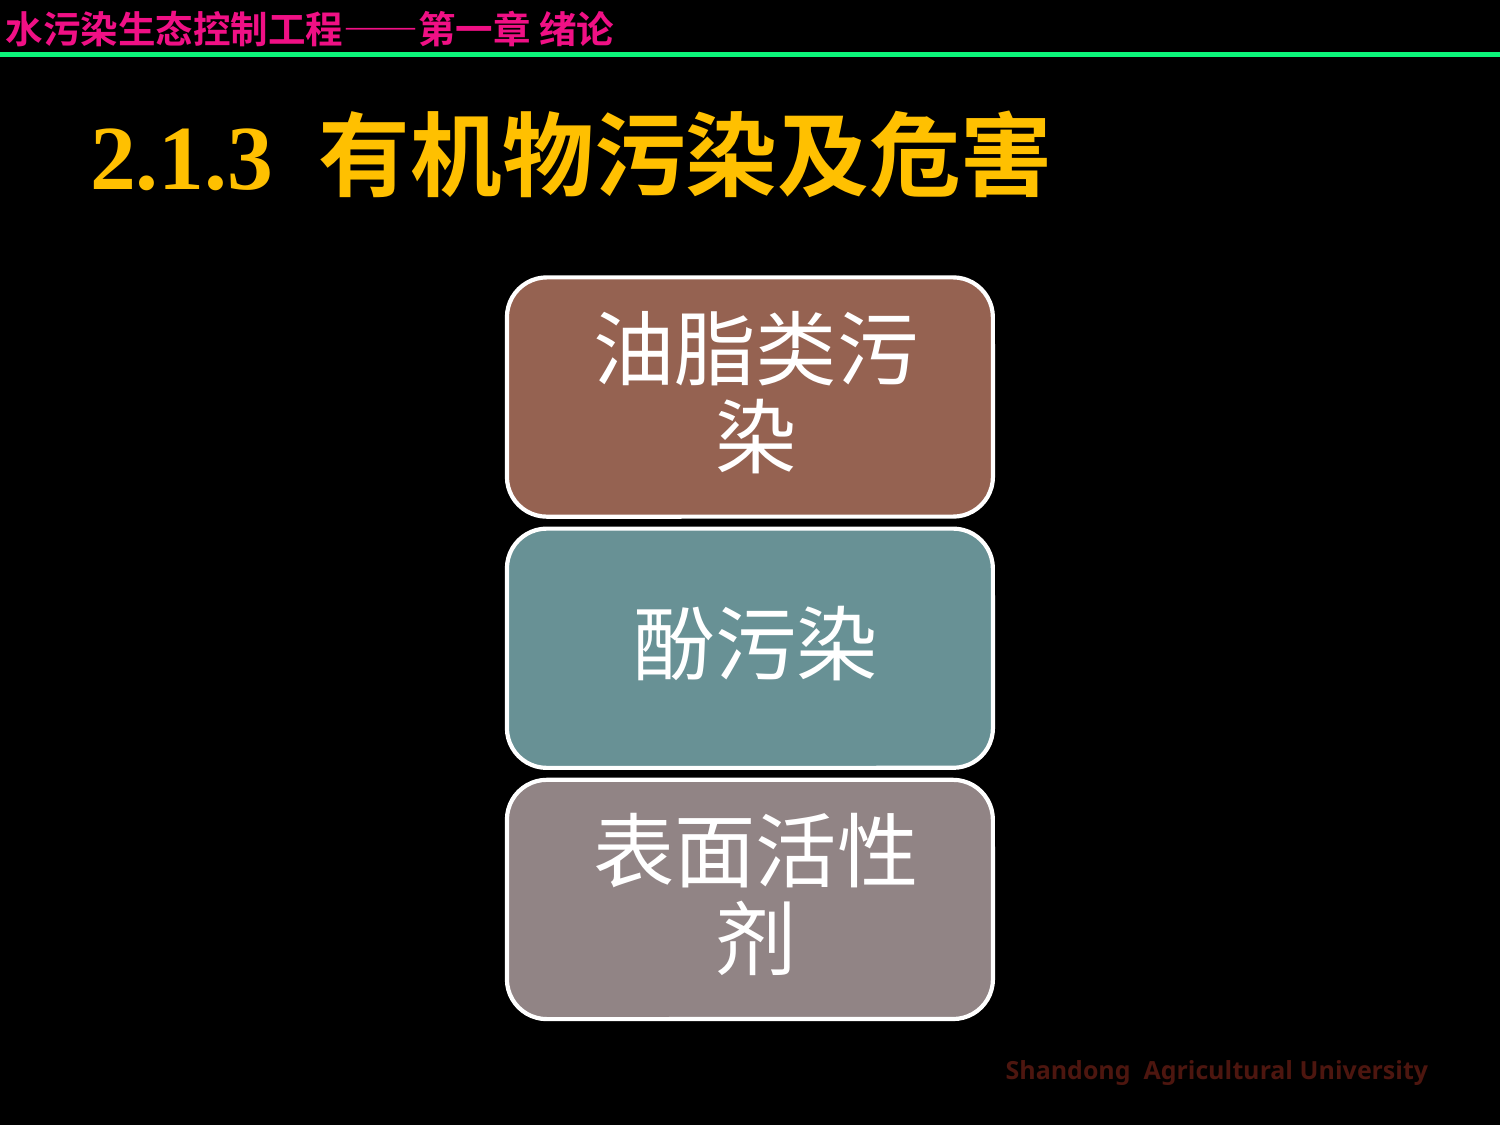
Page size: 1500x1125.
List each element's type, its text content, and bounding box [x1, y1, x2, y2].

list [74, 276, 1426, 1020]
title 2.1.3 有机物污染及危害 [75, 59, 1425, 248]
